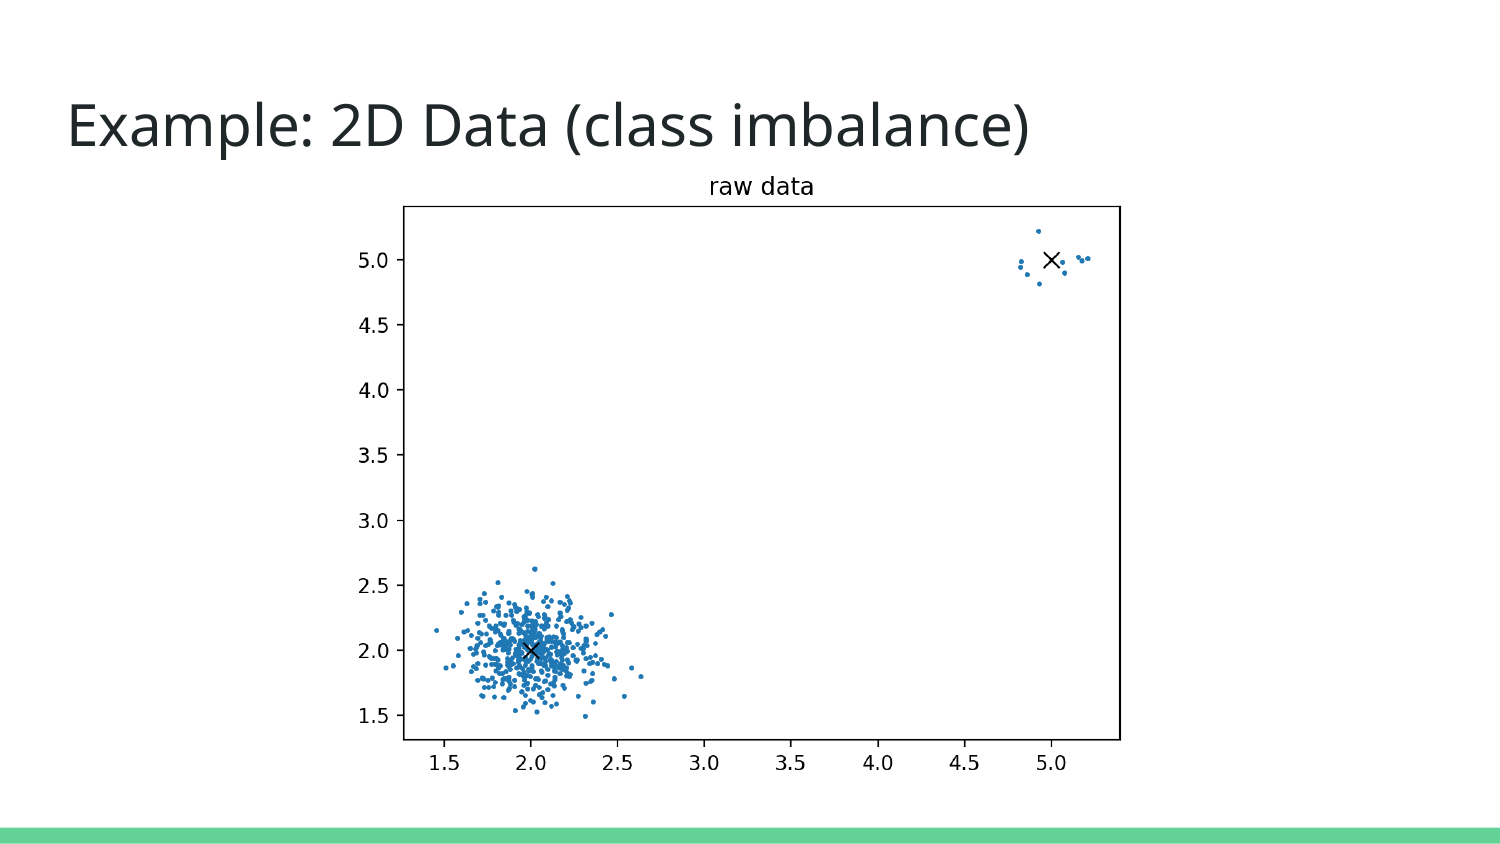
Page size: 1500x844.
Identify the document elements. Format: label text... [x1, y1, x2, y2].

title Example: 2D Data (class imbalance) [51, 72, 1449, 167]
picture [288, 122, 1212, 816]
